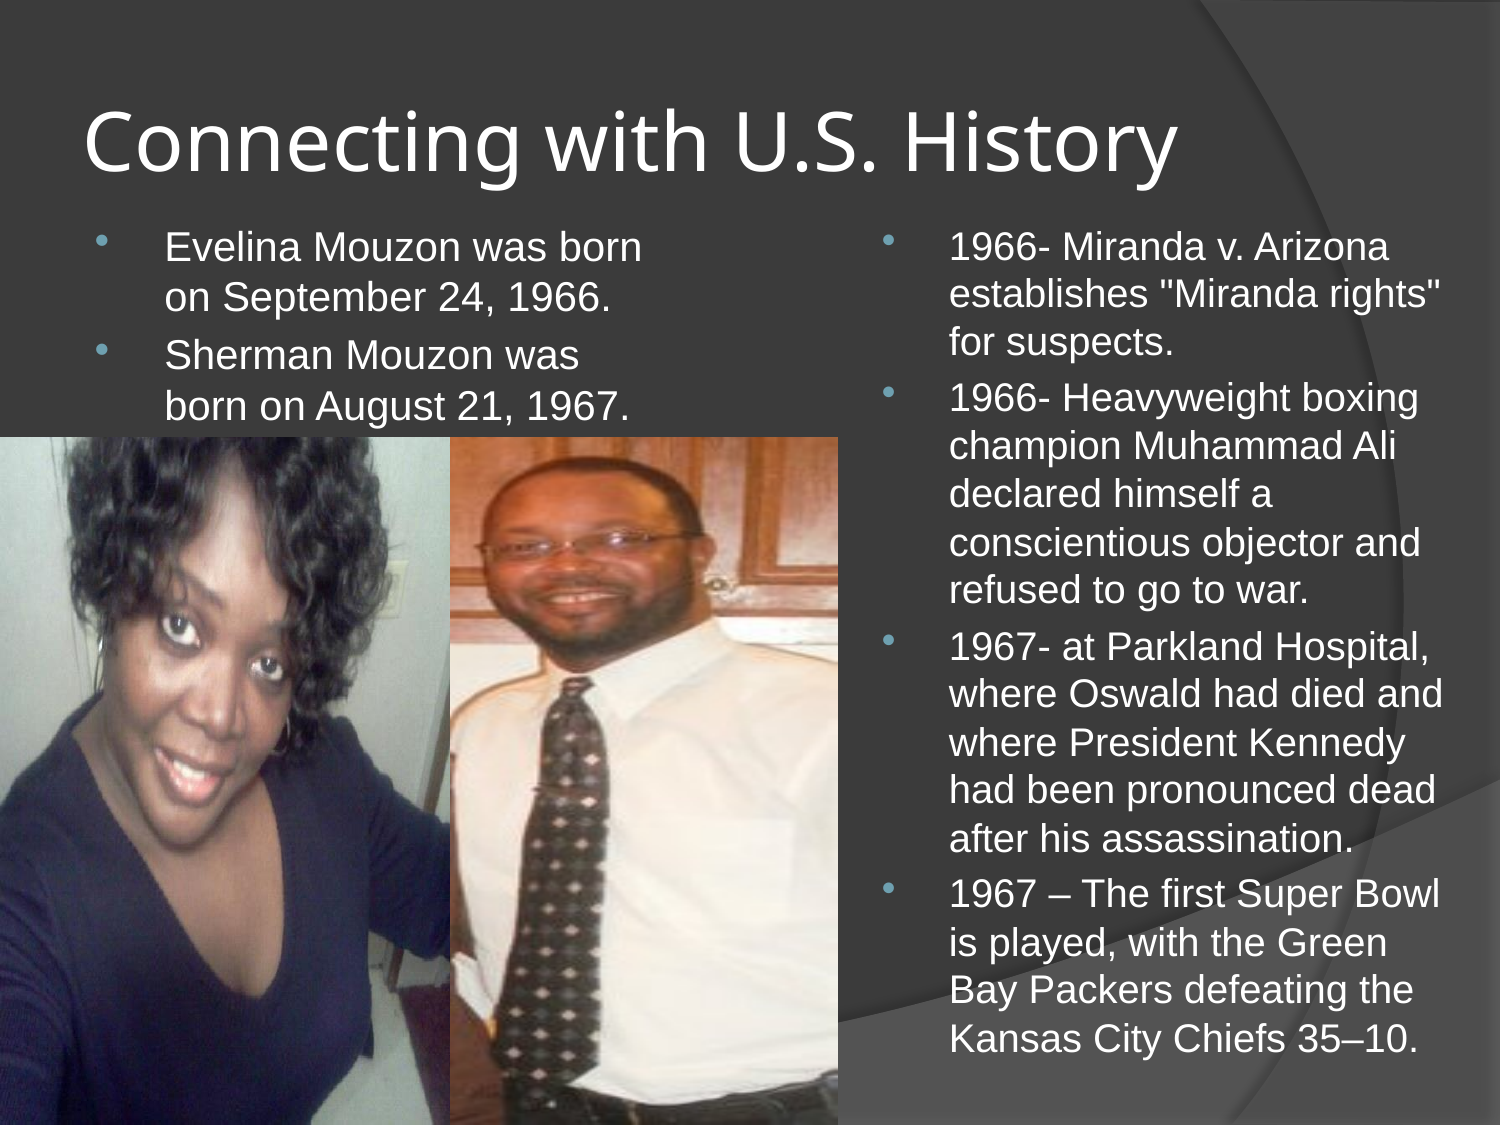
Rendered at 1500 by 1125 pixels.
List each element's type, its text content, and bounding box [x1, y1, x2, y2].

picture [0, 437, 441, 1125]
title Connecting with U.S. History [75, 45, 1300, 233]
picture [449, 437, 838, 1125]
list 1966- Miranda v. Arizona establishes "Miranda rights" for suspects. 1966- Heavyweight boxing champion Muhammad Ali declared himself a conscientious objector and refused to go to war. 1967- at Parkland Hospital, where Oswald had died and where President Kennedy had been pronounced dead after his assassination. 1967 – The first Super Bowl is played, with the Green Bay Packers defeating the Kansas City Chiefs 35–10. [862, 212, 1463, 1088]
list Evelina Mouzon was born on September 24, 1966. Sherman Mouzon was born on August 21, 1967. [75, 212, 675, 429]
